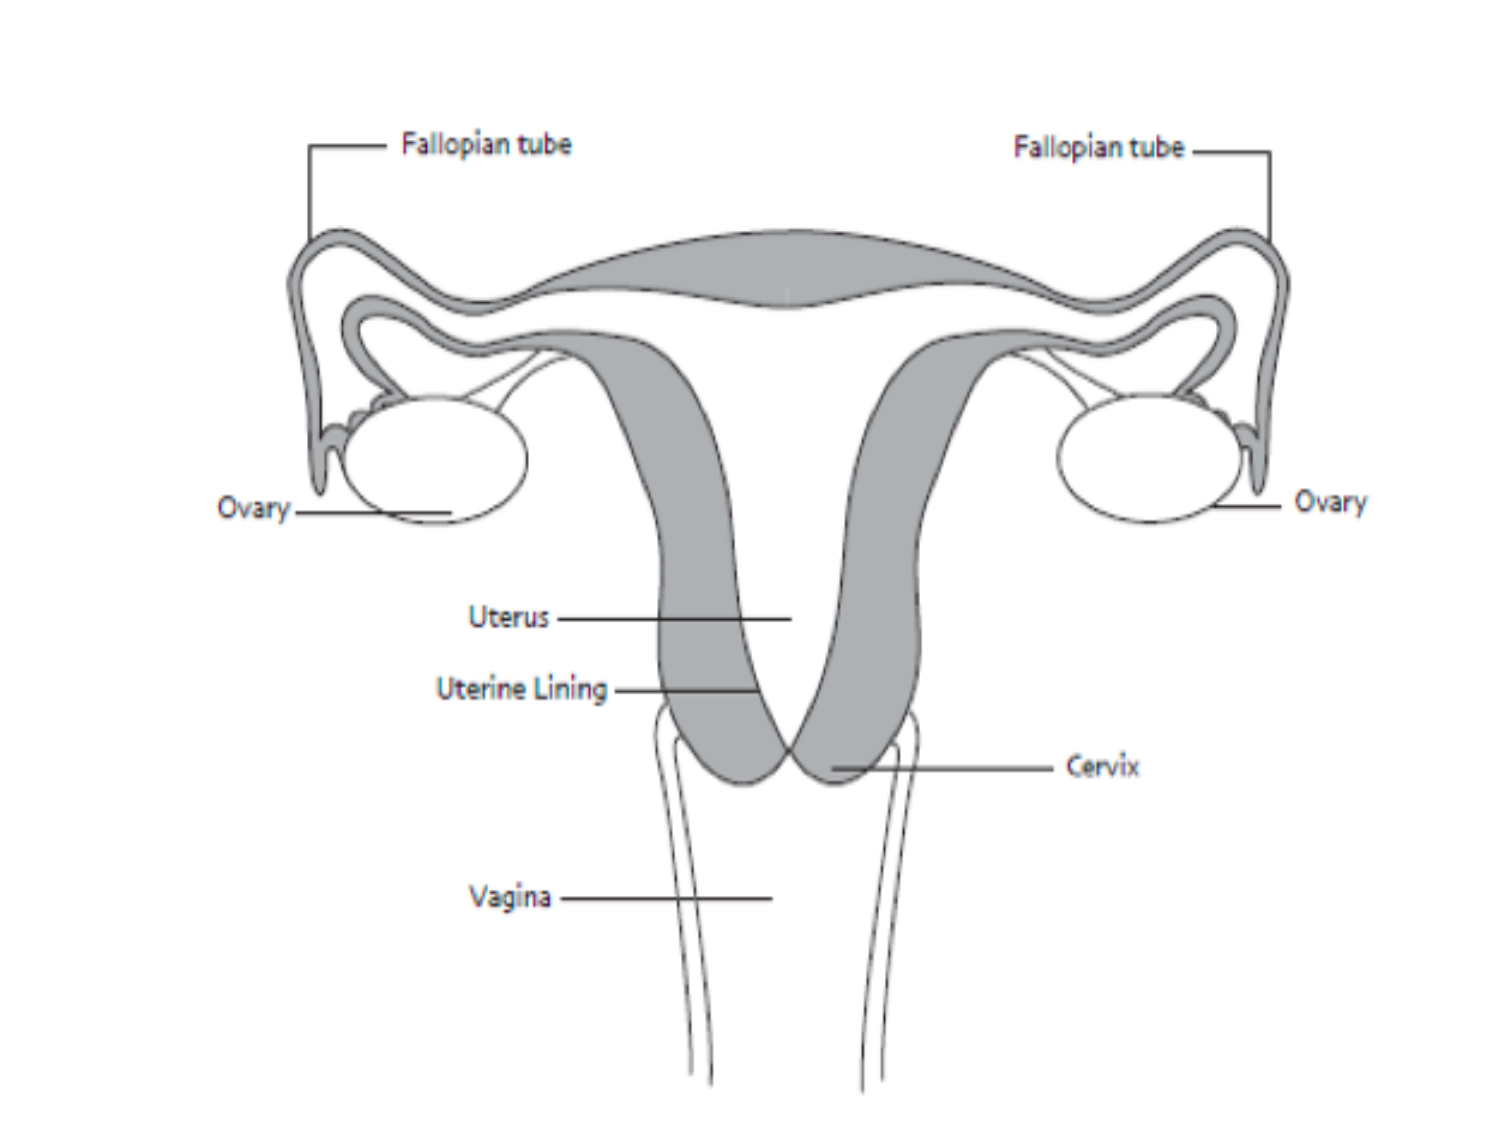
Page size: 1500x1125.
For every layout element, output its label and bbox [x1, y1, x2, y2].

picture [174, 95, 1438, 1122]
